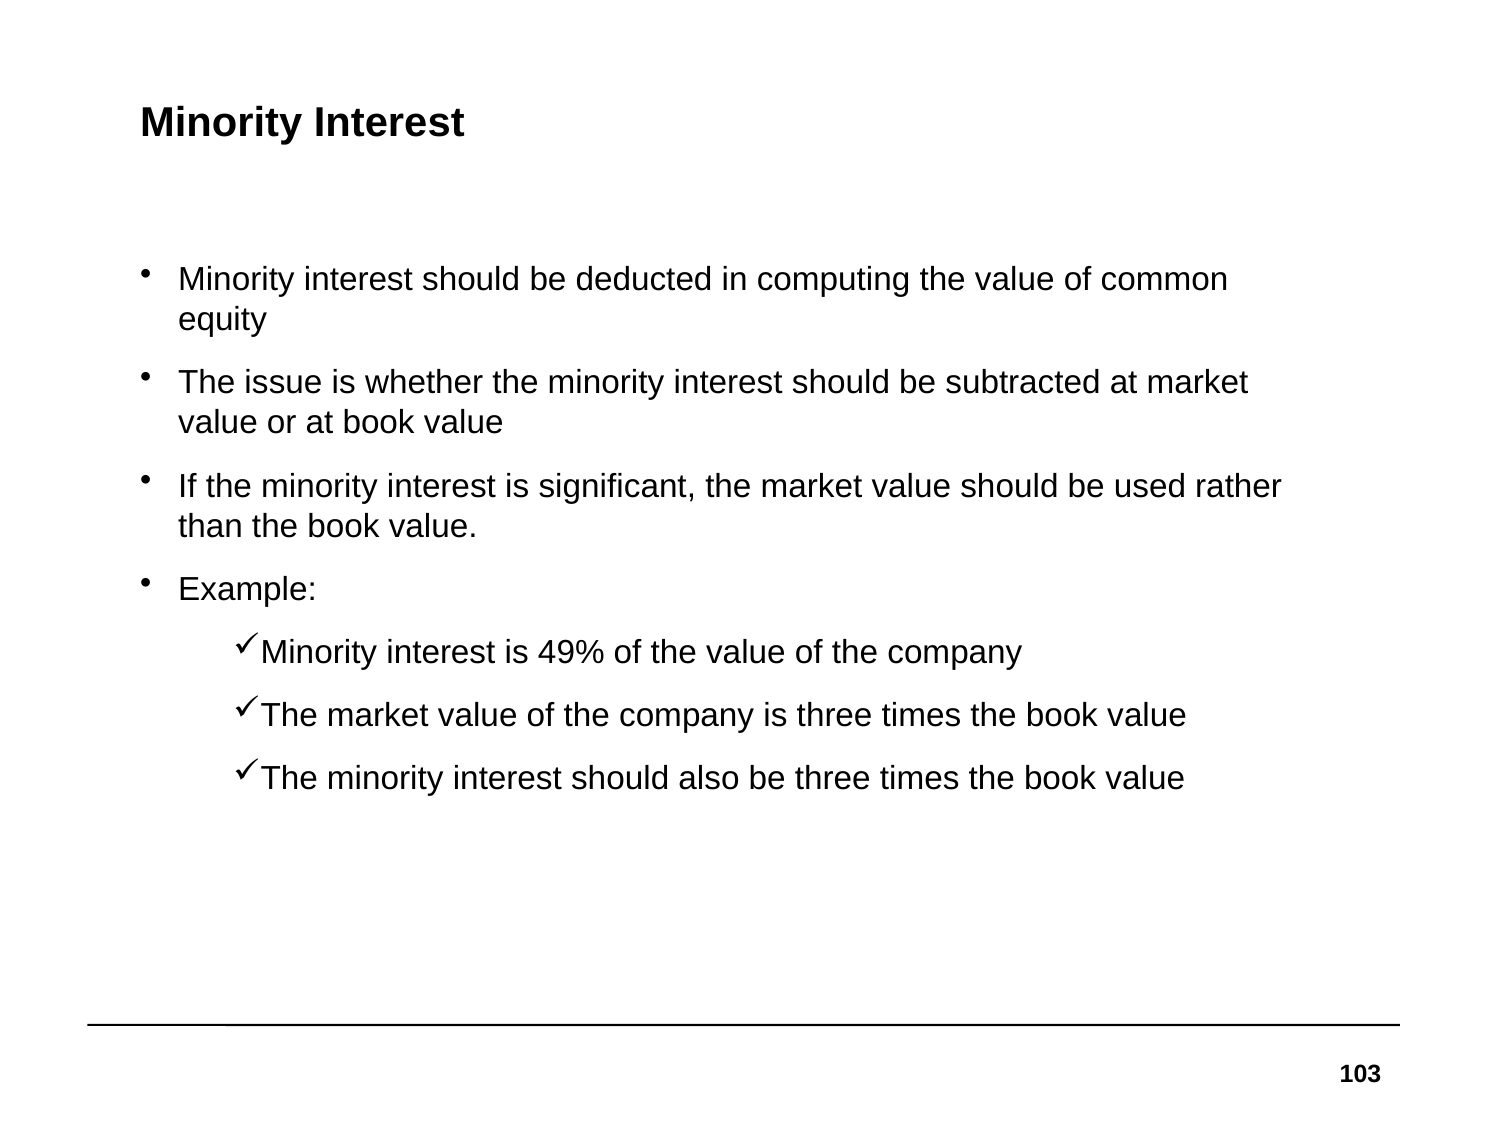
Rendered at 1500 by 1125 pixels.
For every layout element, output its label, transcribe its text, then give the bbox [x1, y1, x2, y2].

list Minority interest should be deducted in computing the value of common equity The issue is whether the minority interest should be subtracted at market value or at book value If the minority interest is significant, the market value should be used rather than the book value. Example: Minority interest is 49% of the value of the company The market value of the company is three times the book value The minority interest should also be three times the book value [125, 249, 1338, 1000]
title Minority Interest [125, 87, 1375, 225]
